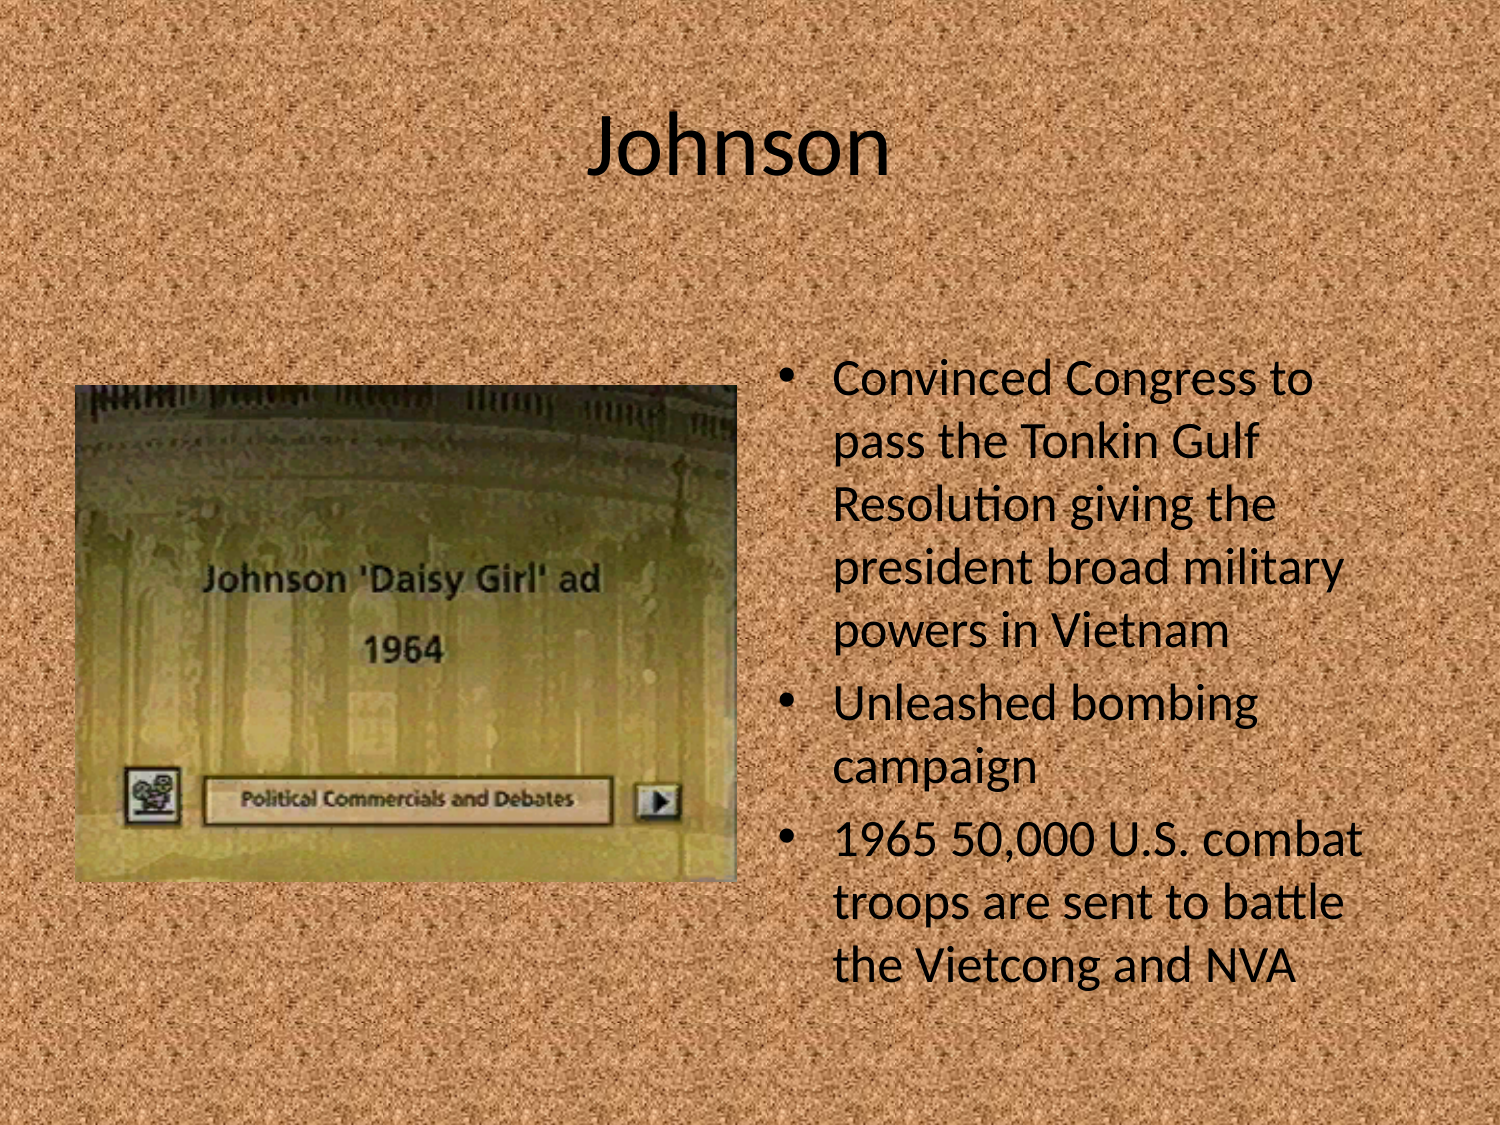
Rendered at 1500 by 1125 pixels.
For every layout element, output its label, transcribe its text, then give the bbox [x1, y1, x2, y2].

picture [0, 0, 1500, 1125]
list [74, 384, 738, 883]
title Johnson [75, 45, 1425, 233]
list Convinced Congress to pass the Tonkin Gulf Resolution giving the president broad military powers in Vietnam Unleashed bombing campaign 1965 50,000 U.S. combat troops are sent to battle the Vietcong and NVA [762, 262, 1425, 1005]
